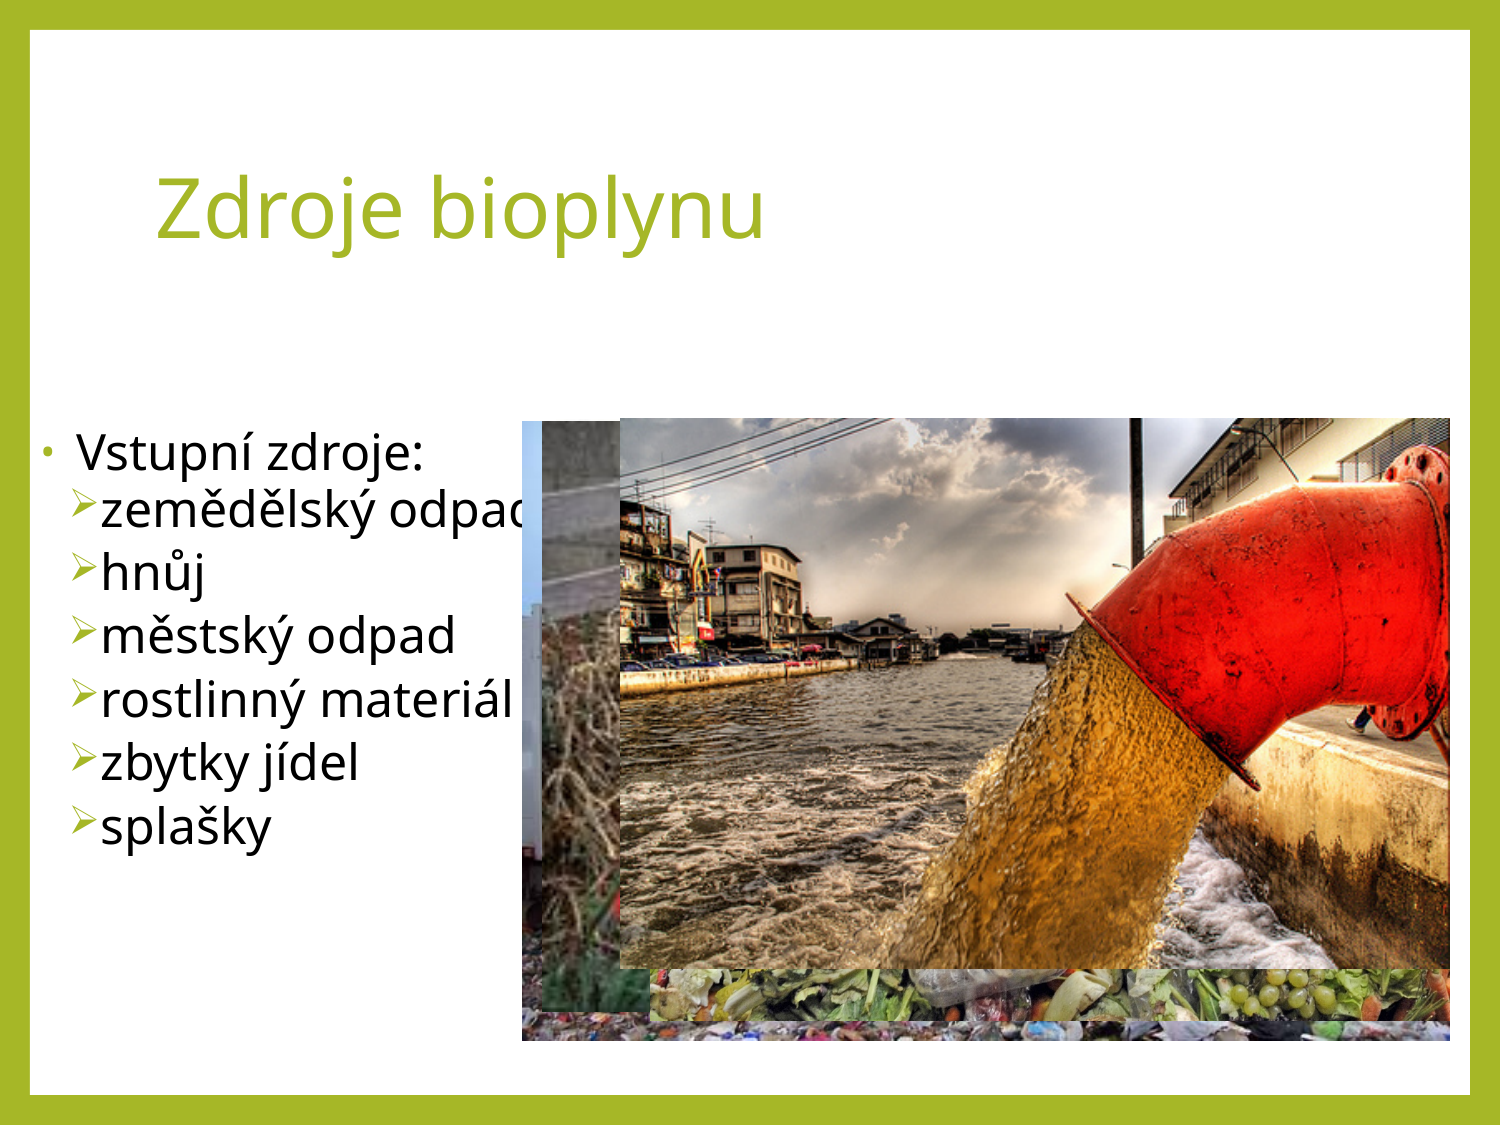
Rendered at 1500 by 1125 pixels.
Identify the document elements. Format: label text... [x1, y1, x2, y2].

list Vstupní zdroje: zemědělský odpad hnůj městský odpad rostlinný materiál zbytky jídel splašky [19, 419, 1370, 1125]
picture [521, 418, 1450, 1041]
title Zdroje bioplynu [140, 99, 1356, 323]
